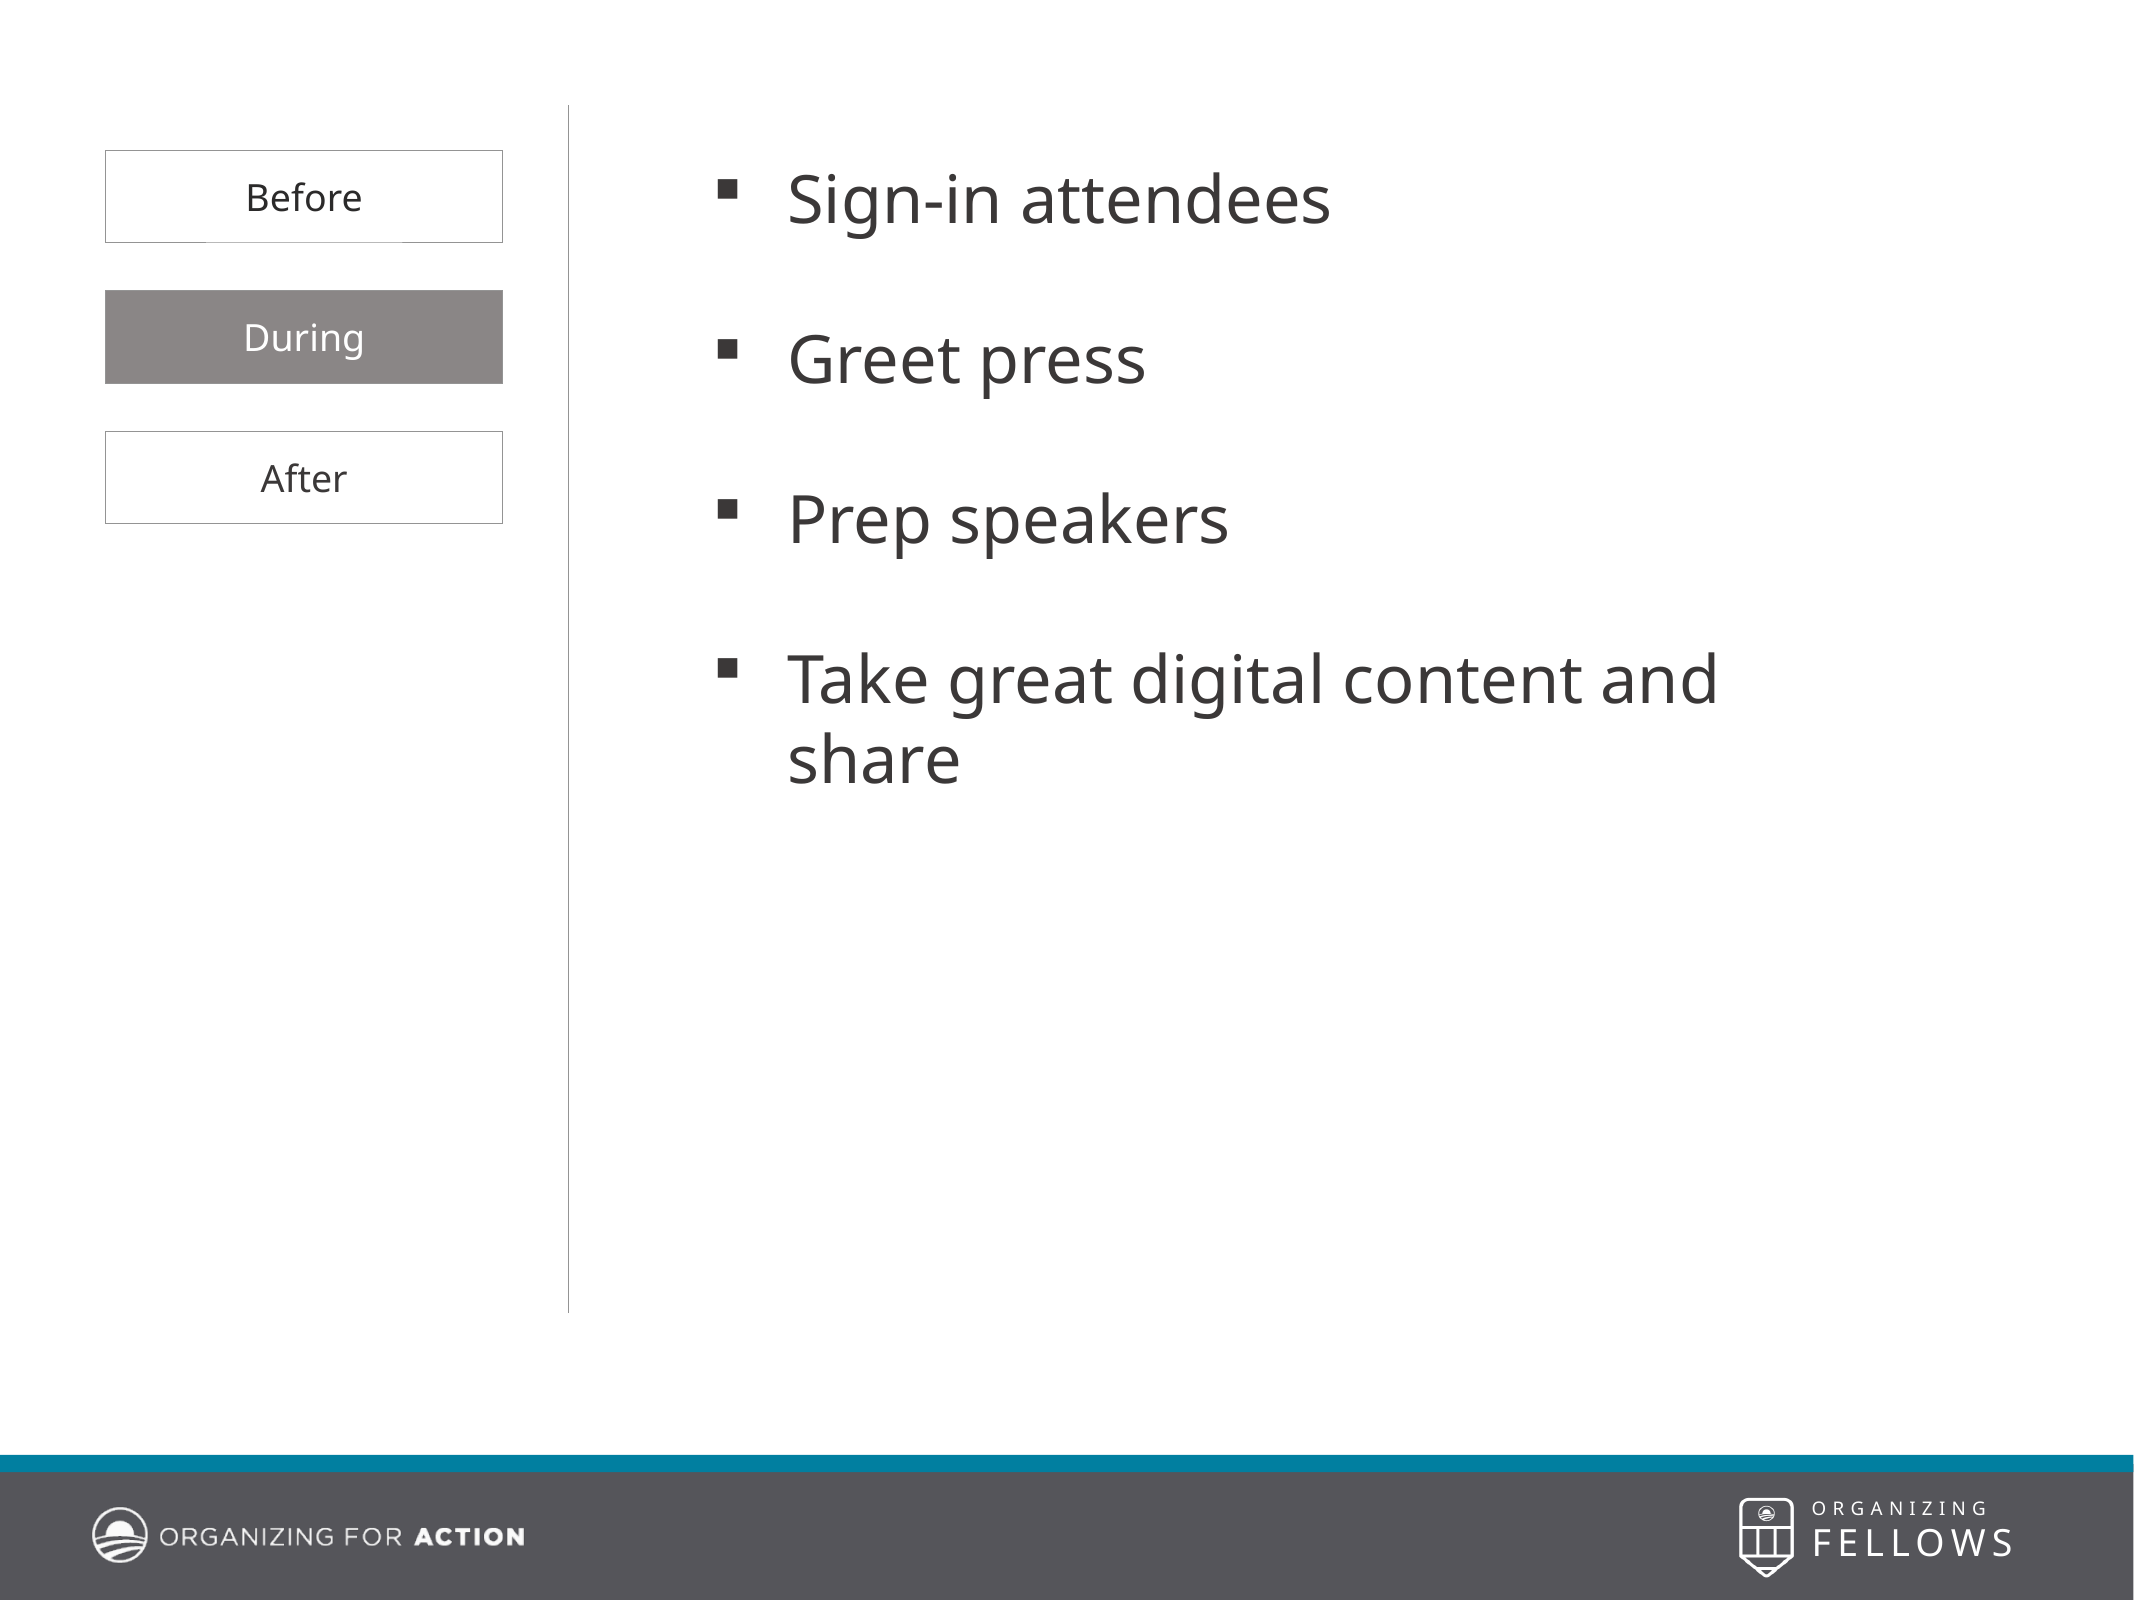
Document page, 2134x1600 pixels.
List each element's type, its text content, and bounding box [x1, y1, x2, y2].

text_box Before [105, 149, 504, 243]
picture [0, 1473, 2134, 1600]
text_box After [105, 430, 504, 525]
text_box During [105, 290, 504, 384]
text_box Sign-in attendees Greet press Prep speakers Take great digital content and share [697, 149, 1906, 885]
